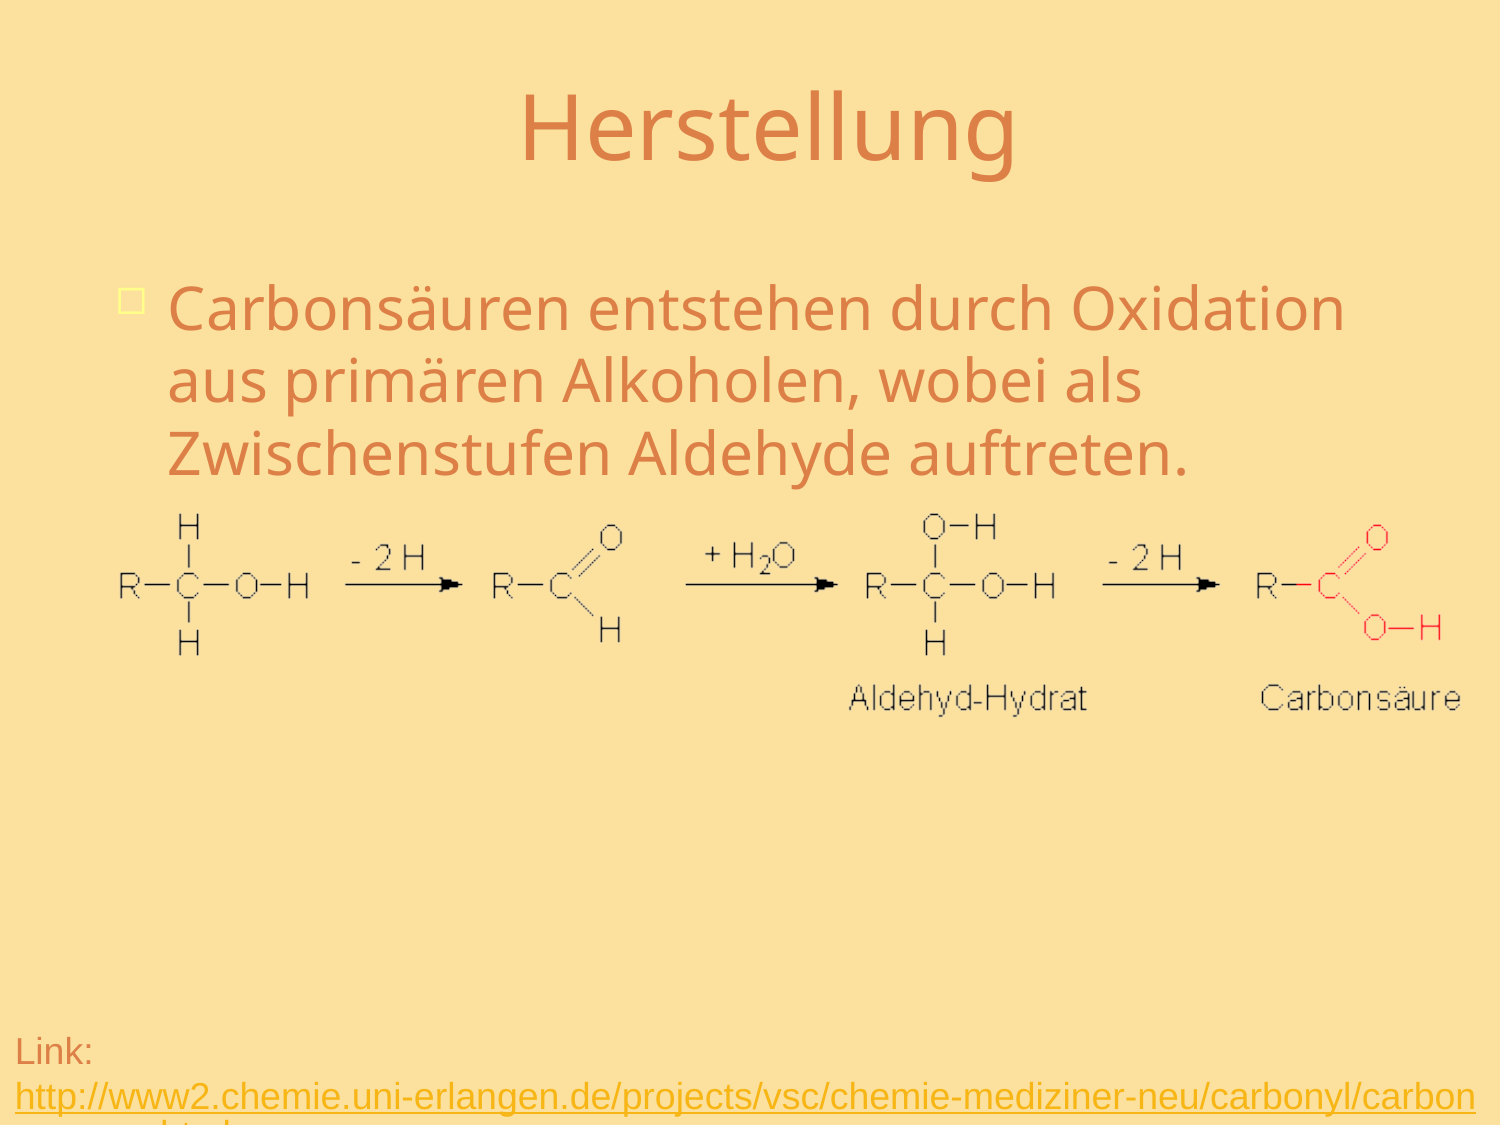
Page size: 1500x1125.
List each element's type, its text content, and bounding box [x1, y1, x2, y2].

title Herstellung [100, 42, 1438, 206]
list Carbonsäuren entstehen durch Oxidation aus primären Alkoholen, wobei als Zwischenstufen Aldehyde auftreten. [100, 262, 1439, 1006]
text_box Link: http://www2.chemie.uni-erlangen.de/projects/vsc/chemie-mediziner-neu/carbonyl/carbonsaeuren.html [0, 1019, 1500, 1125]
picture [112, 503, 1465, 722]
